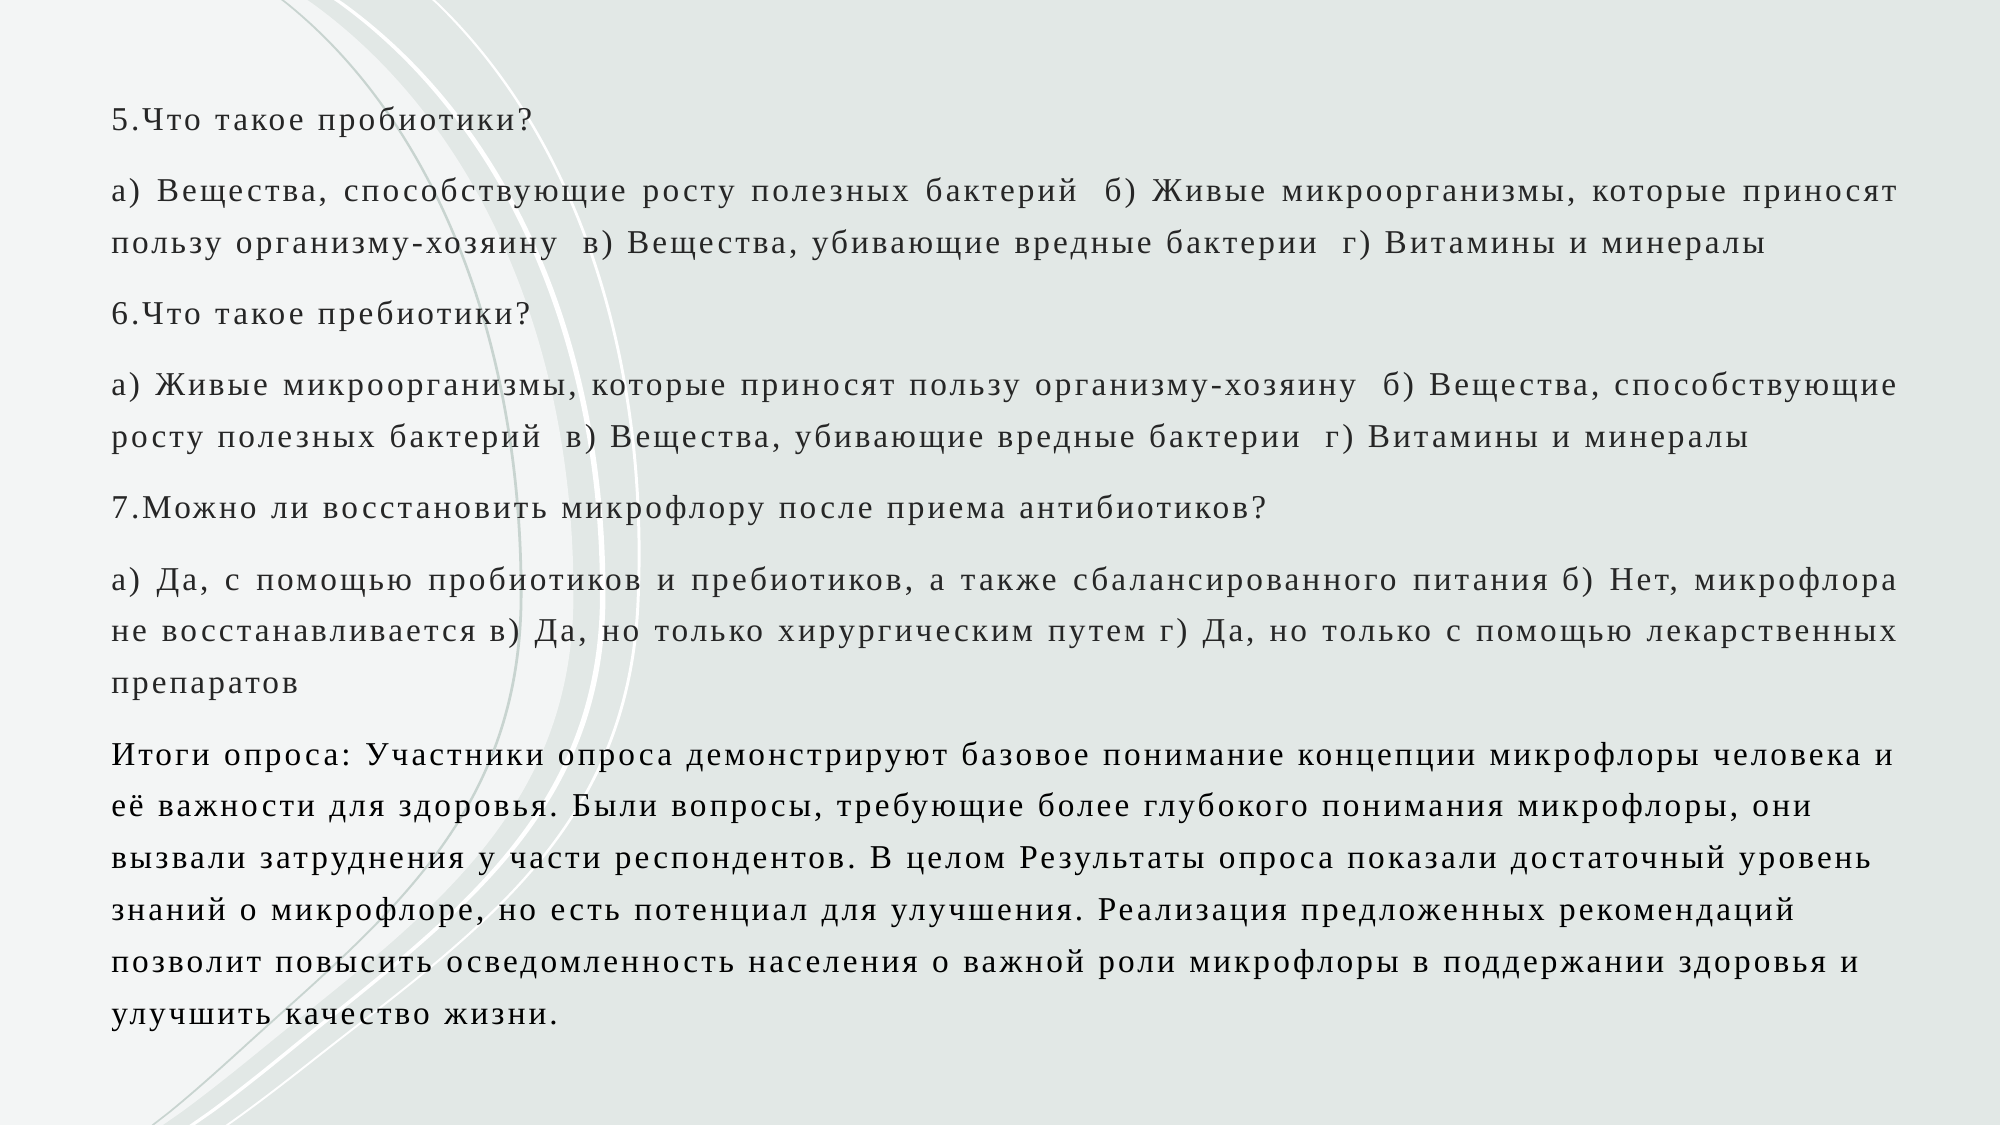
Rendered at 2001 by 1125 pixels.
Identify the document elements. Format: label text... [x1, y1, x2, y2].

subtitle 5.Что такое пробиотики? а) Вещества, способствующие росту полезных бактерий б) Живые микроорганизмы, которые приносят пользу организму-хозяину в) Вещества, убивающие вредные бактерии г) Витамины и минералы 6.Что такое пребиотики? а) Живые микроорганизмы, которые приносят пользу организму-хозяину б) Вещества, способствующие росту полезных бактерий в) Вещества, убивающие вредные бактерии г) Витамины и минералы 7.Можно ли восстановить микрофлору после приема антибиотиков? а) Да, с помощью пробиотиков и пребиотиков, а также сбалансированного питания б) Нет, микрофлора не восстанавливается в) Да, но только хирургическим путем г) Да, но только с помощью лекарственных препаратов Итоги опроса: Участники опроса демонстрируют базовое понимание концепции микрофлоры человека и её важности для здоровья. Были вопросы, требующие более глубокого понимания микрофлоры, они вызвали затруднения у части респондентов. В целом Результаты опроса показали достаточный уровень знаний о микрофлоре, но есть потенциал для улучшения. Реализация предложенных рекомендаций позволит повысить осведомленность населения о важной роли микрофлоры в поддержании здоровья и улучшить качество жизни. [93, 66, 1922, 1032]
